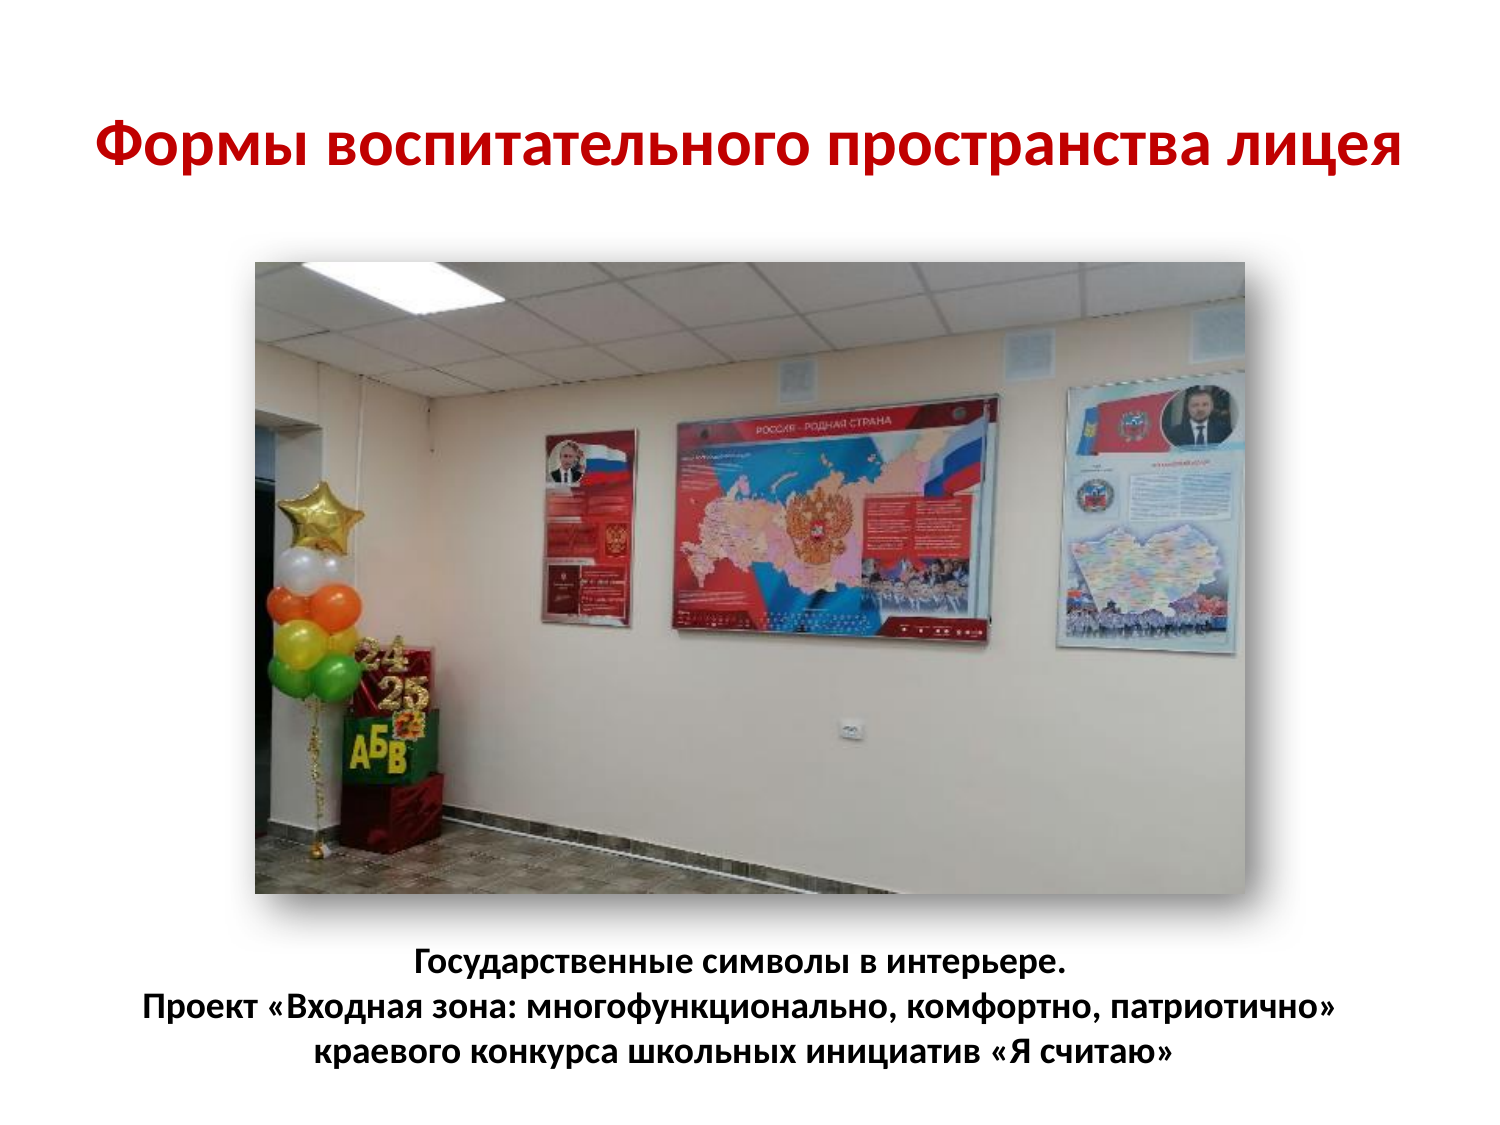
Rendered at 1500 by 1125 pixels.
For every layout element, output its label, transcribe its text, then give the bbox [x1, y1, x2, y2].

text_box Государственные символы в интерьере. Проект «Входная зона: многофункционально, комфортно, патриотично» краевого конкурса школьных инициатив «Я считаю» [127, 928, 1364, 1079]
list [254, 262, 1246, 894]
title Формы воспитательного пространства лицея [75, 45, 1425, 233]
